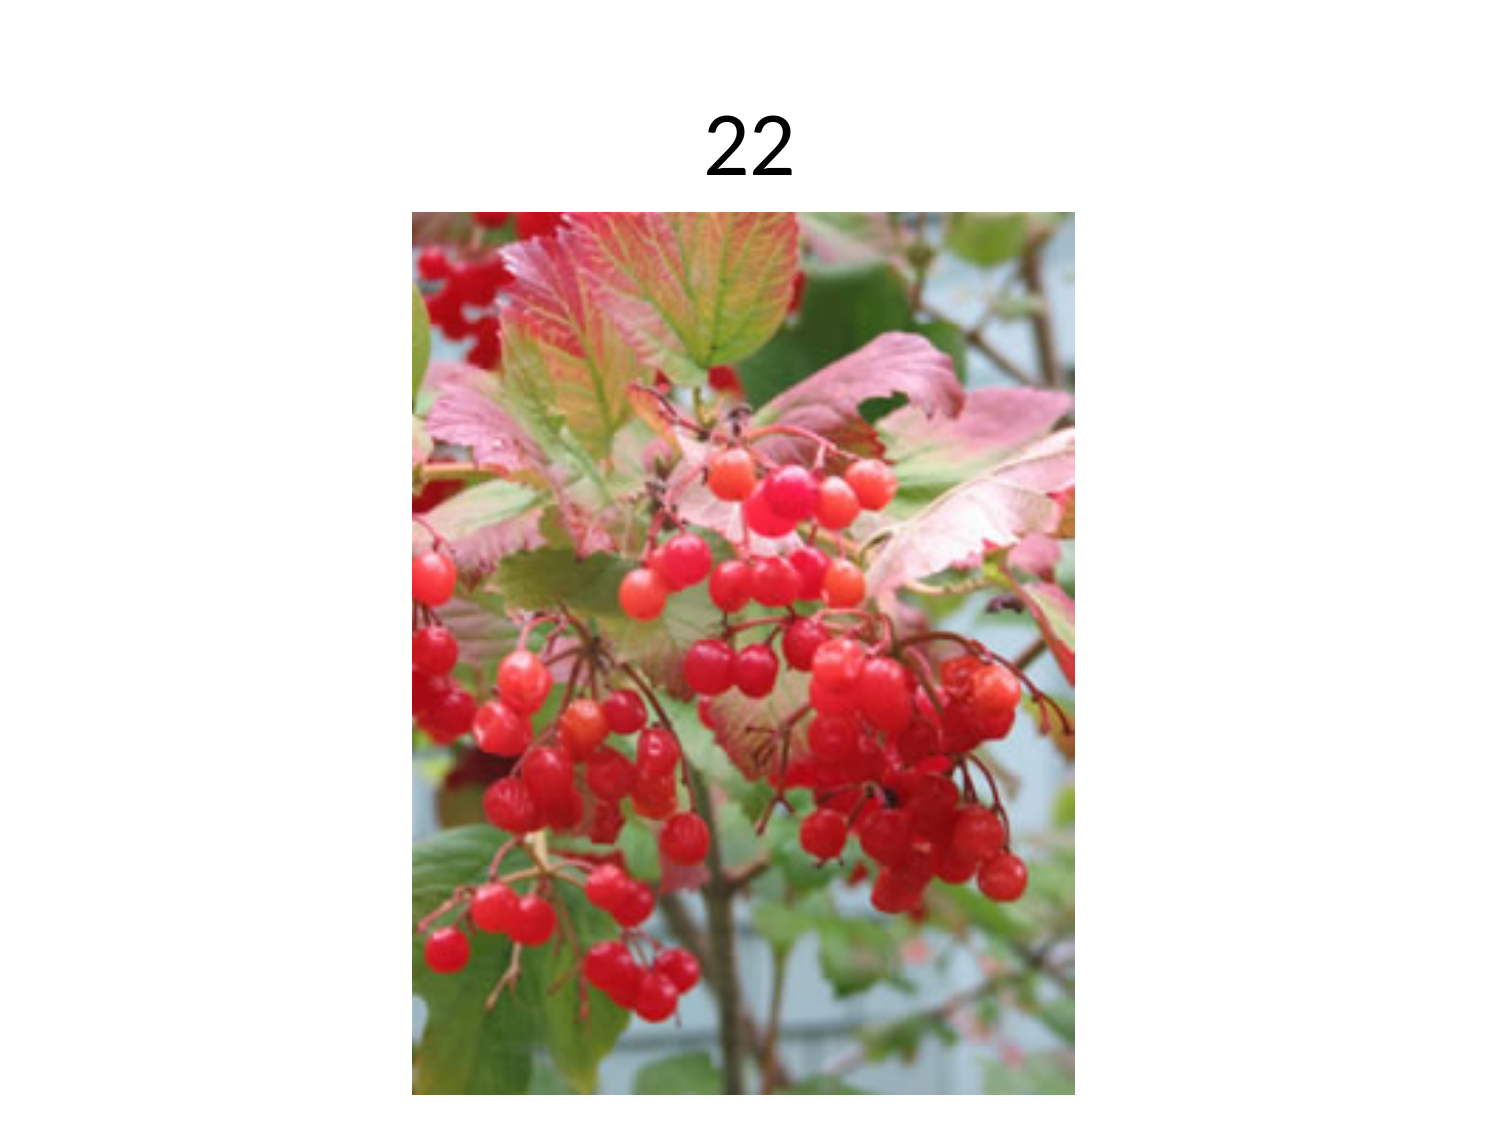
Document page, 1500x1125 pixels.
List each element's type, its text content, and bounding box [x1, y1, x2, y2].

title 22 [75, 45, 1425, 233]
picture [412, 212, 1076, 1096]
